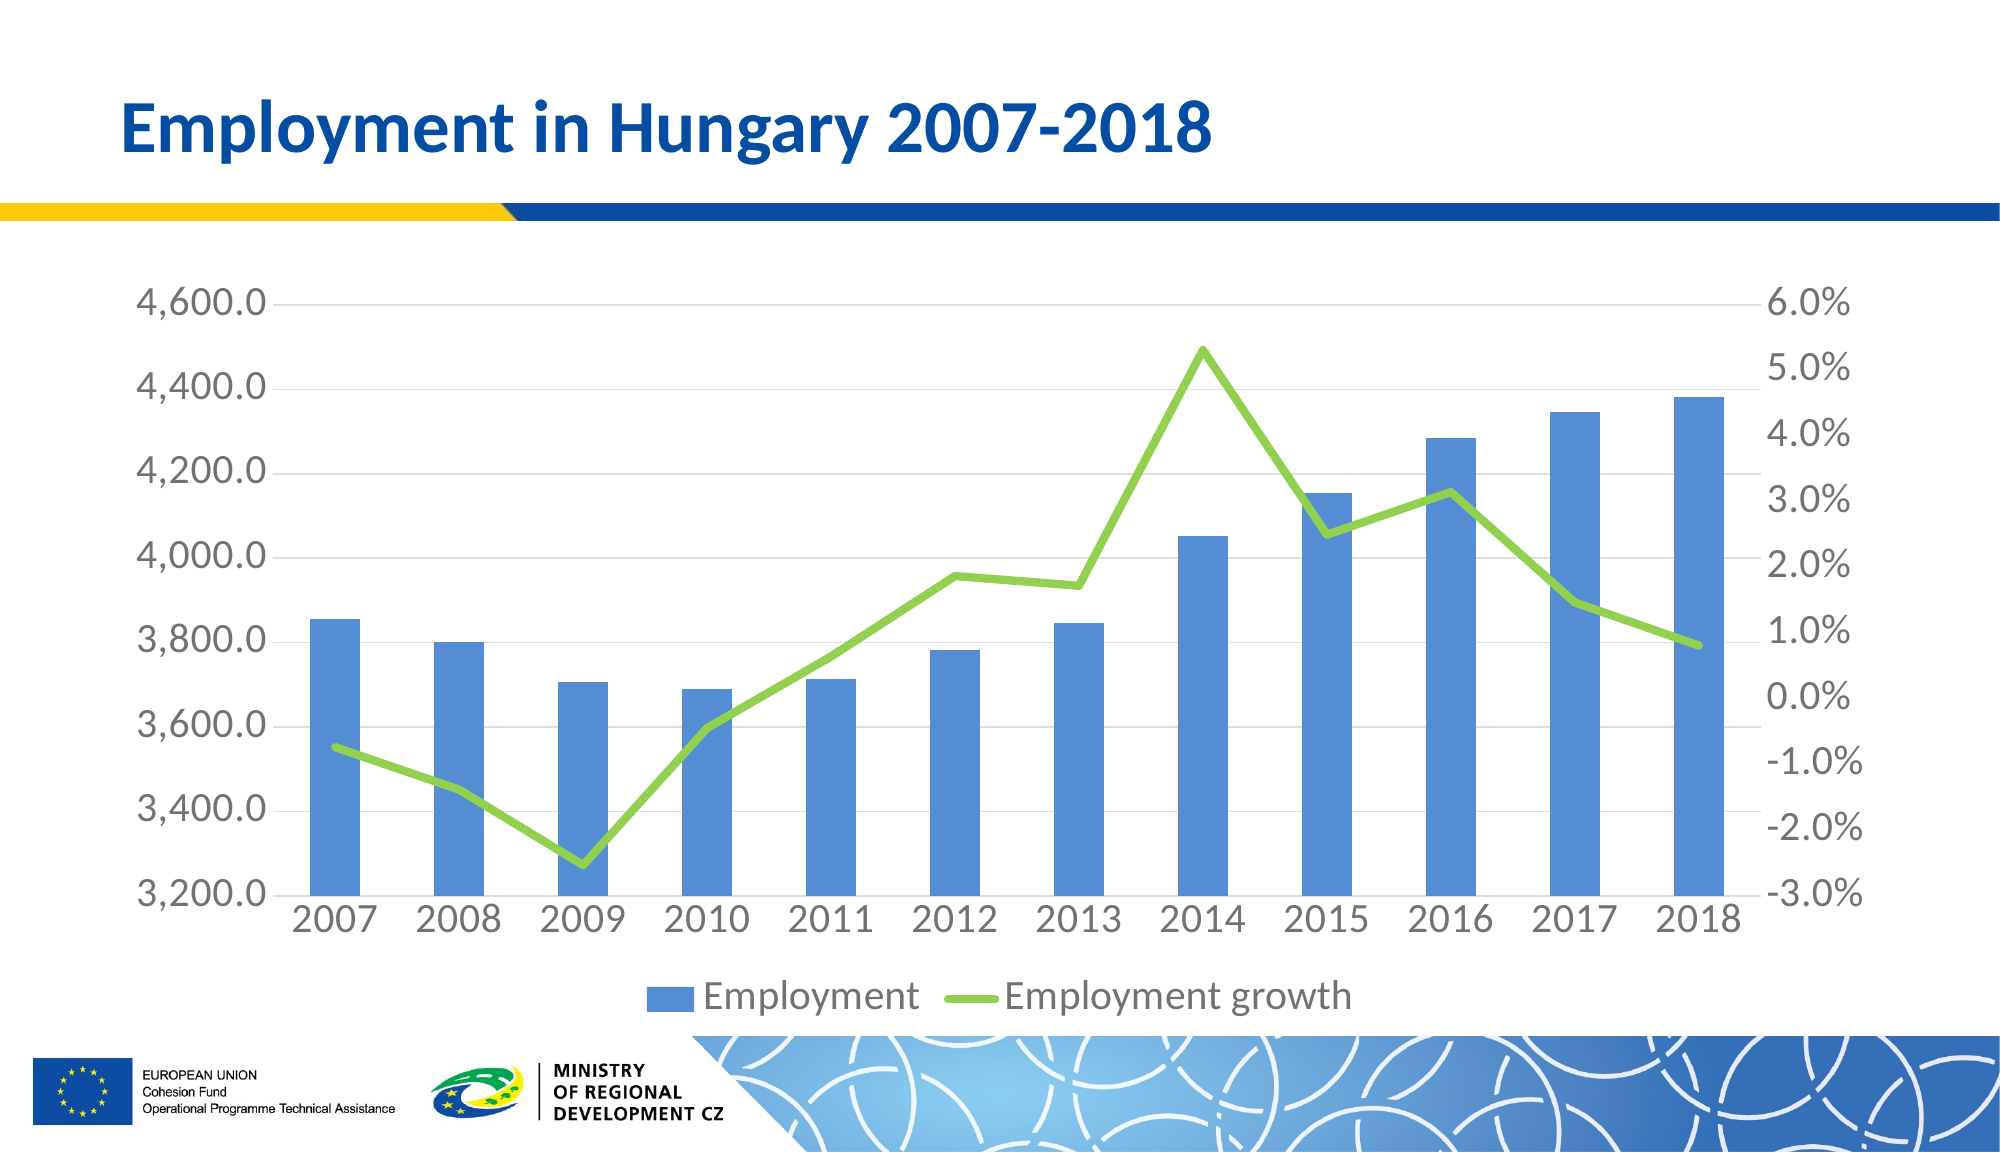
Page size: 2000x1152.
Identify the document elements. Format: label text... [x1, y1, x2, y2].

picture [0, 1036, 2000, 1152]
title Employment in Hungary 2007-2018 [99, 46, 1900, 198]
chart [99, 268, 1900, 1030]
picture [0, 203, 2000, 221]
